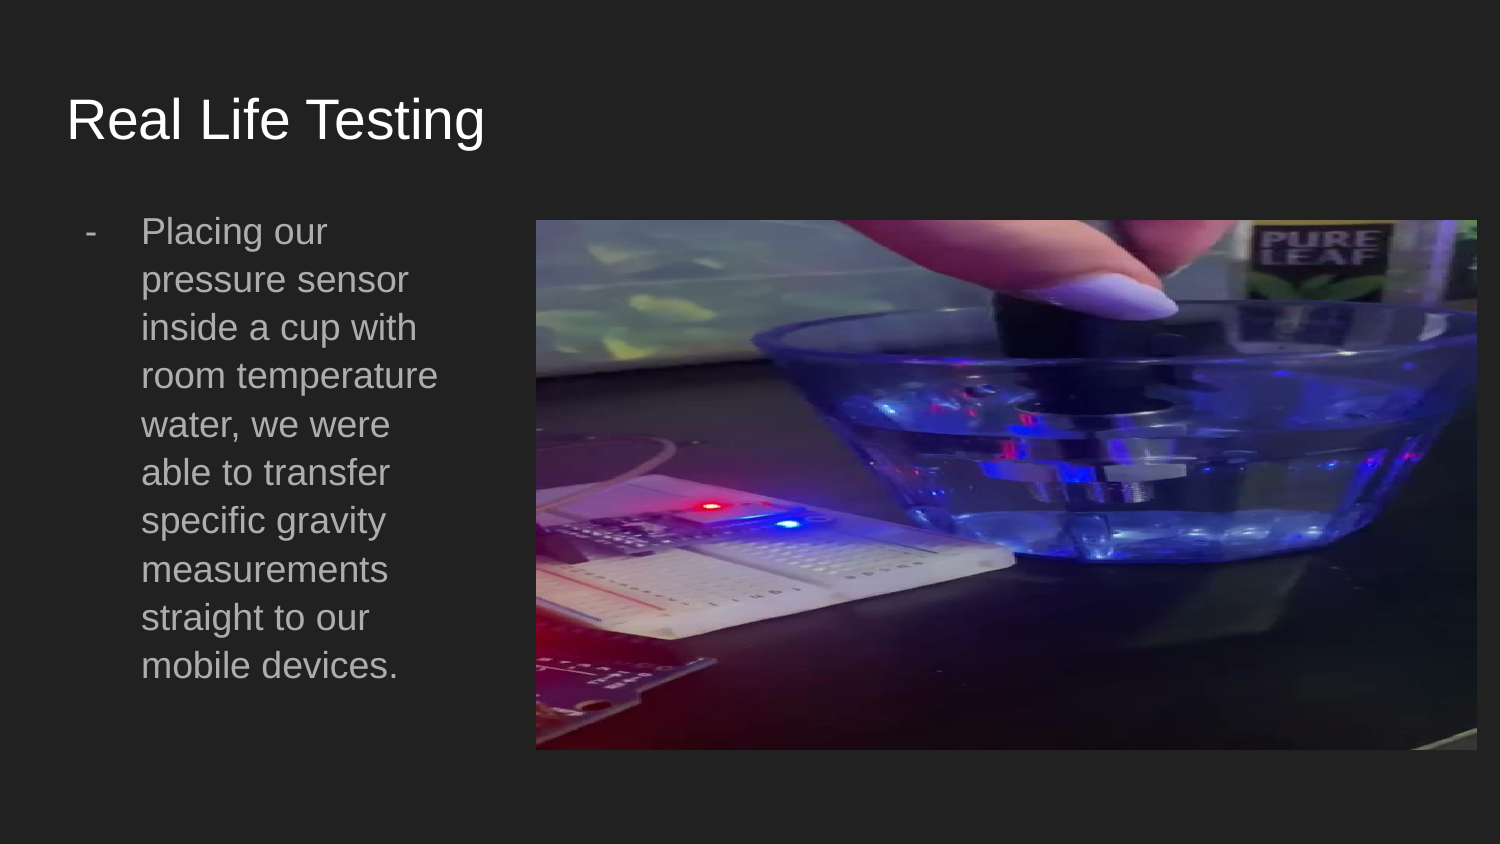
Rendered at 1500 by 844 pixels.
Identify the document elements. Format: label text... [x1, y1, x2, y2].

title Real Life Testing [51, 72, 1449, 167]
list Placing our pressure sensor inside a cup with room temperature water, we were able to transfer specific gravity measurements straight to our mobile devices. [51, 189, 486, 750]
picture [535, 220, 1478, 750]
